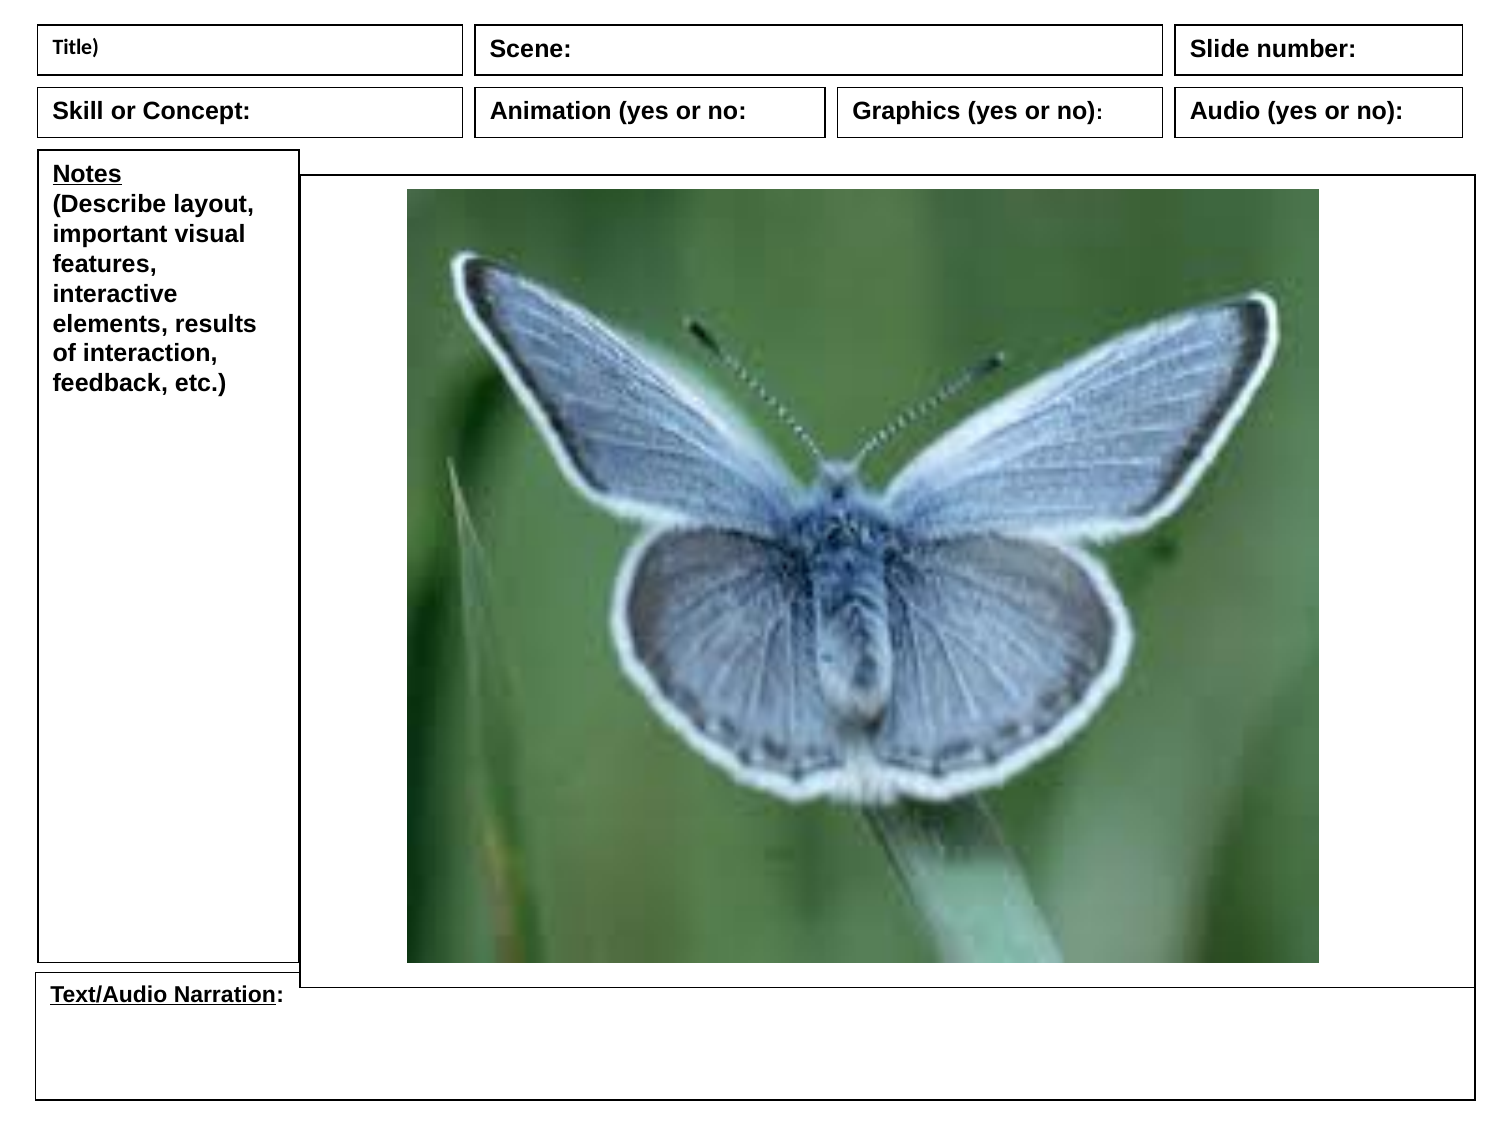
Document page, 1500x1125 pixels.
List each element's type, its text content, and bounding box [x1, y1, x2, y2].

picture [407, 189, 1319, 963]
text_box Animation (yes or no: [474, 87, 825, 138]
text_box Slide number: [1174, 24, 1463, 75]
text_box Graphics (yes or no): [837, 87, 1163, 138]
text_box Skill or Concept: [37, 87, 463, 138]
text_box Notes (Describe layout, important visual features, interactive elements, results of interaction, feedback, etc.) [37, 149, 300, 963]
text_box Scene: [474, 24, 1163, 75]
text_box Text/Audio Narration: [35, 972, 1475, 1100]
text_box Audio (yes or no): [1175, 87, 1463, 138]
text_box Title) [37, 24, 463, 75]
text_box [300, 174, 1475, 988]
